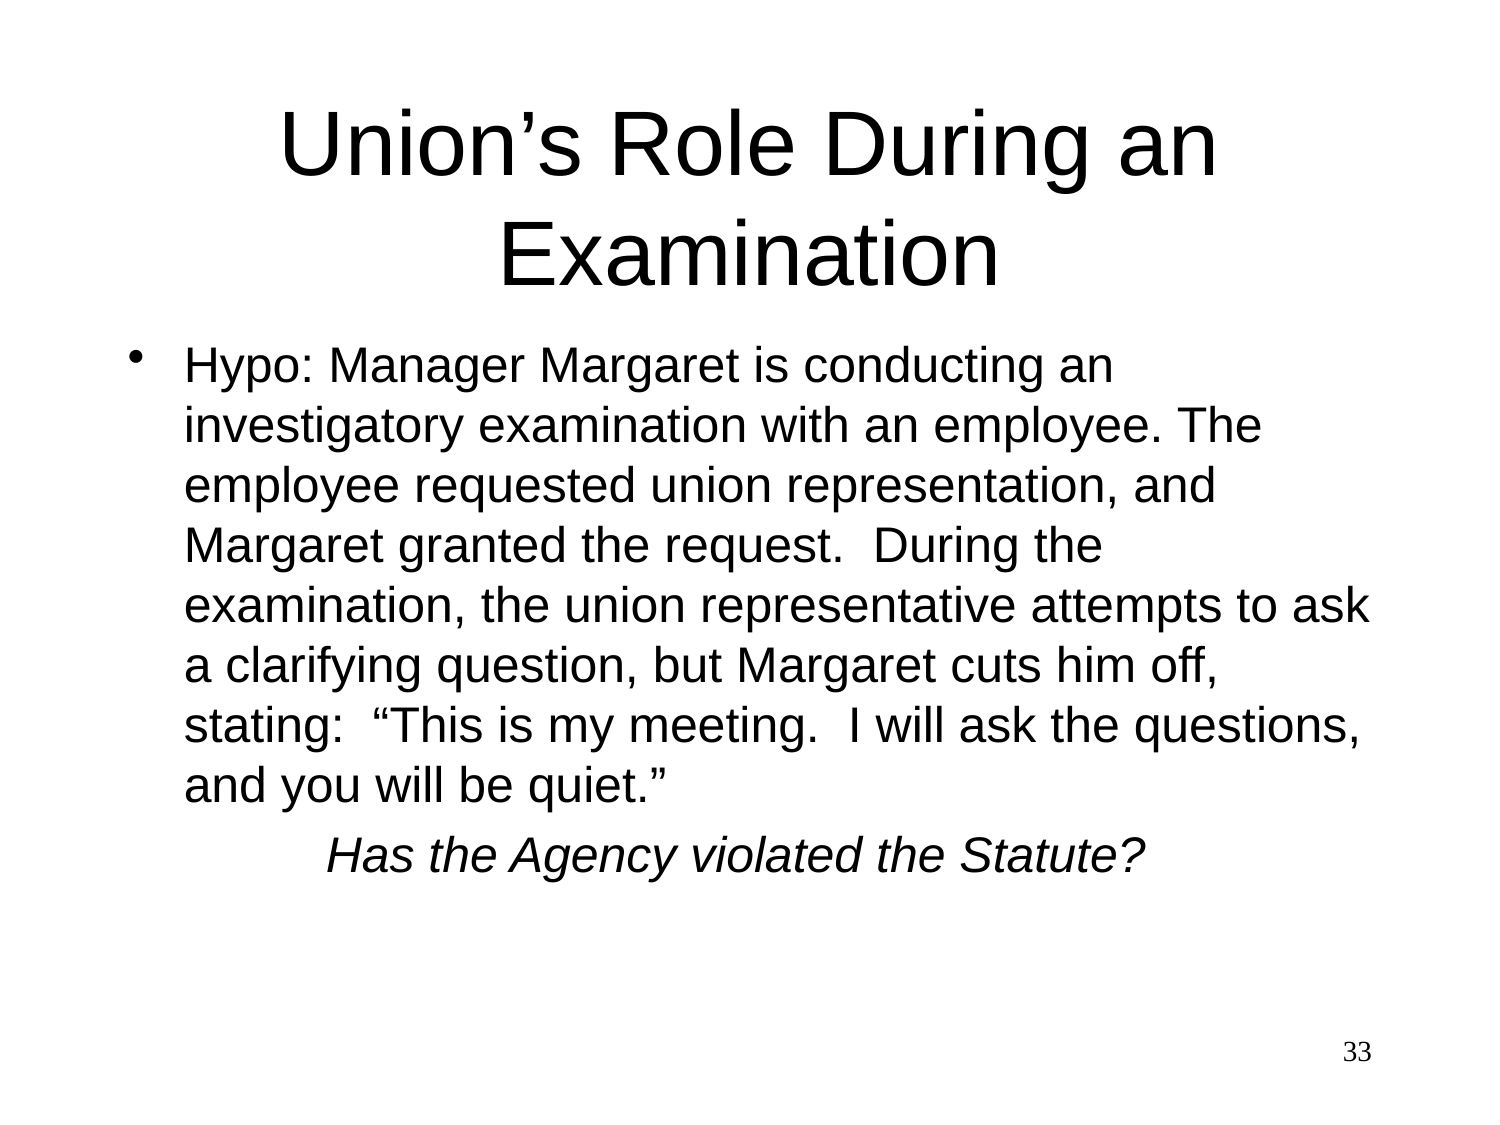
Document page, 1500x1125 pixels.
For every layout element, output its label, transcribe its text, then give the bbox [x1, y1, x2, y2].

list Hypo: Manager Margaret is conducting an investigatory examination with an employee. The employee requested union representation, and Margaret granted the request. During the examination, the union representative attempts to ask a clarifying question, but Margaret cuts him off, stating: “This is my meeting. I will ask the questions, and you will be quiet.” Has the Agency violated the Statute? [112, 324, 1388, 1001]
slide_number 33 [1074, 1024, 1388, 1101]
title Union’s Role During an Examination [112, 99, 1388, 288]
